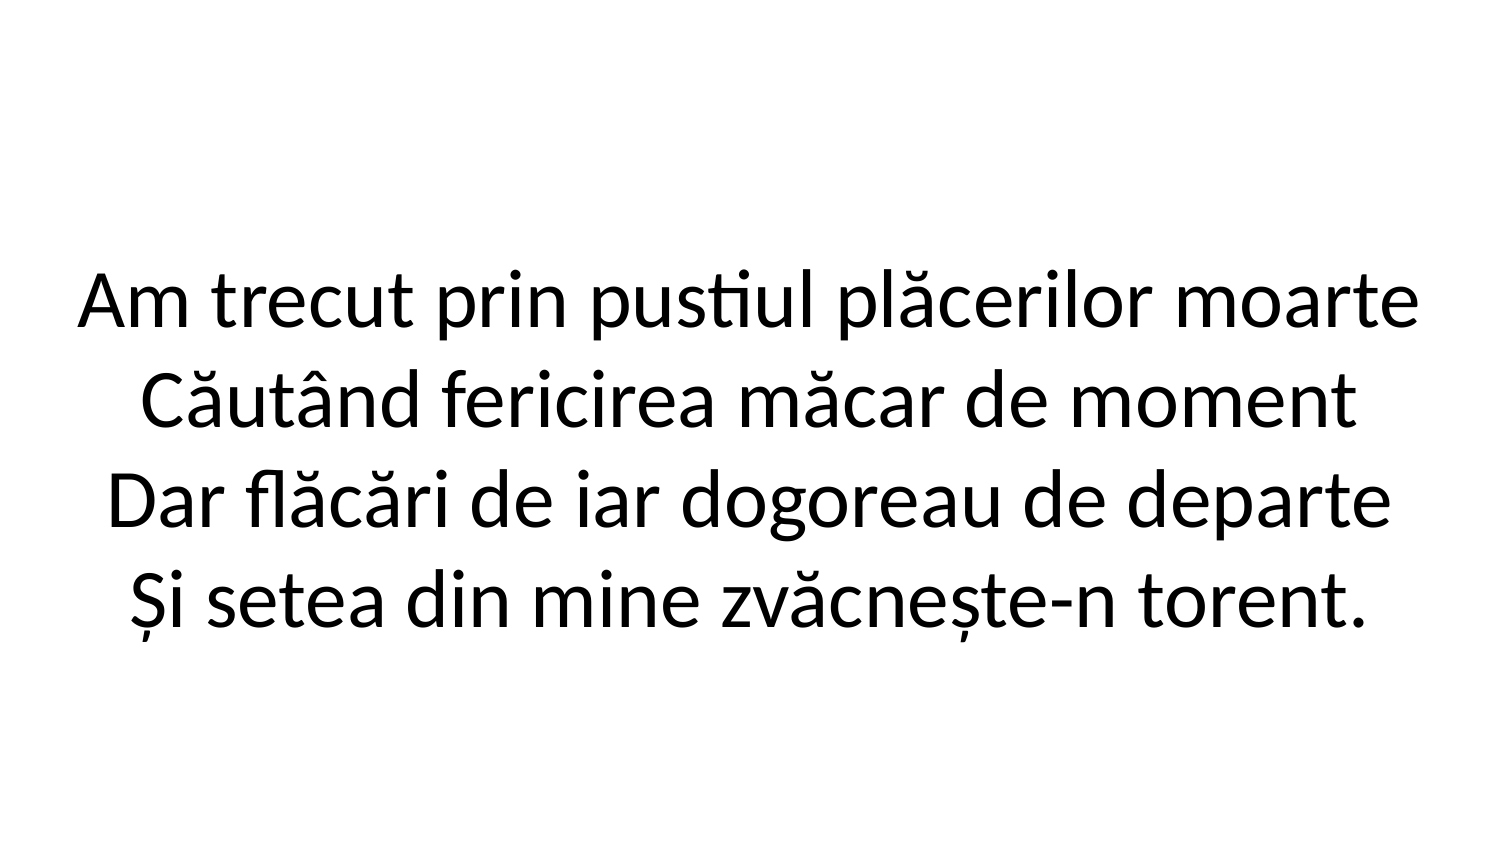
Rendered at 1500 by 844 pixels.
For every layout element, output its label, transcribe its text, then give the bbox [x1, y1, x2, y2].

text_box Am trecut prin pustiul plăcerilor moarte Căutând fericirea măcar de moment Dar flăcări de iar dogoreau de departe Și setea din mine zvăcnește-n torent. [63, 192, 1437, 652]
